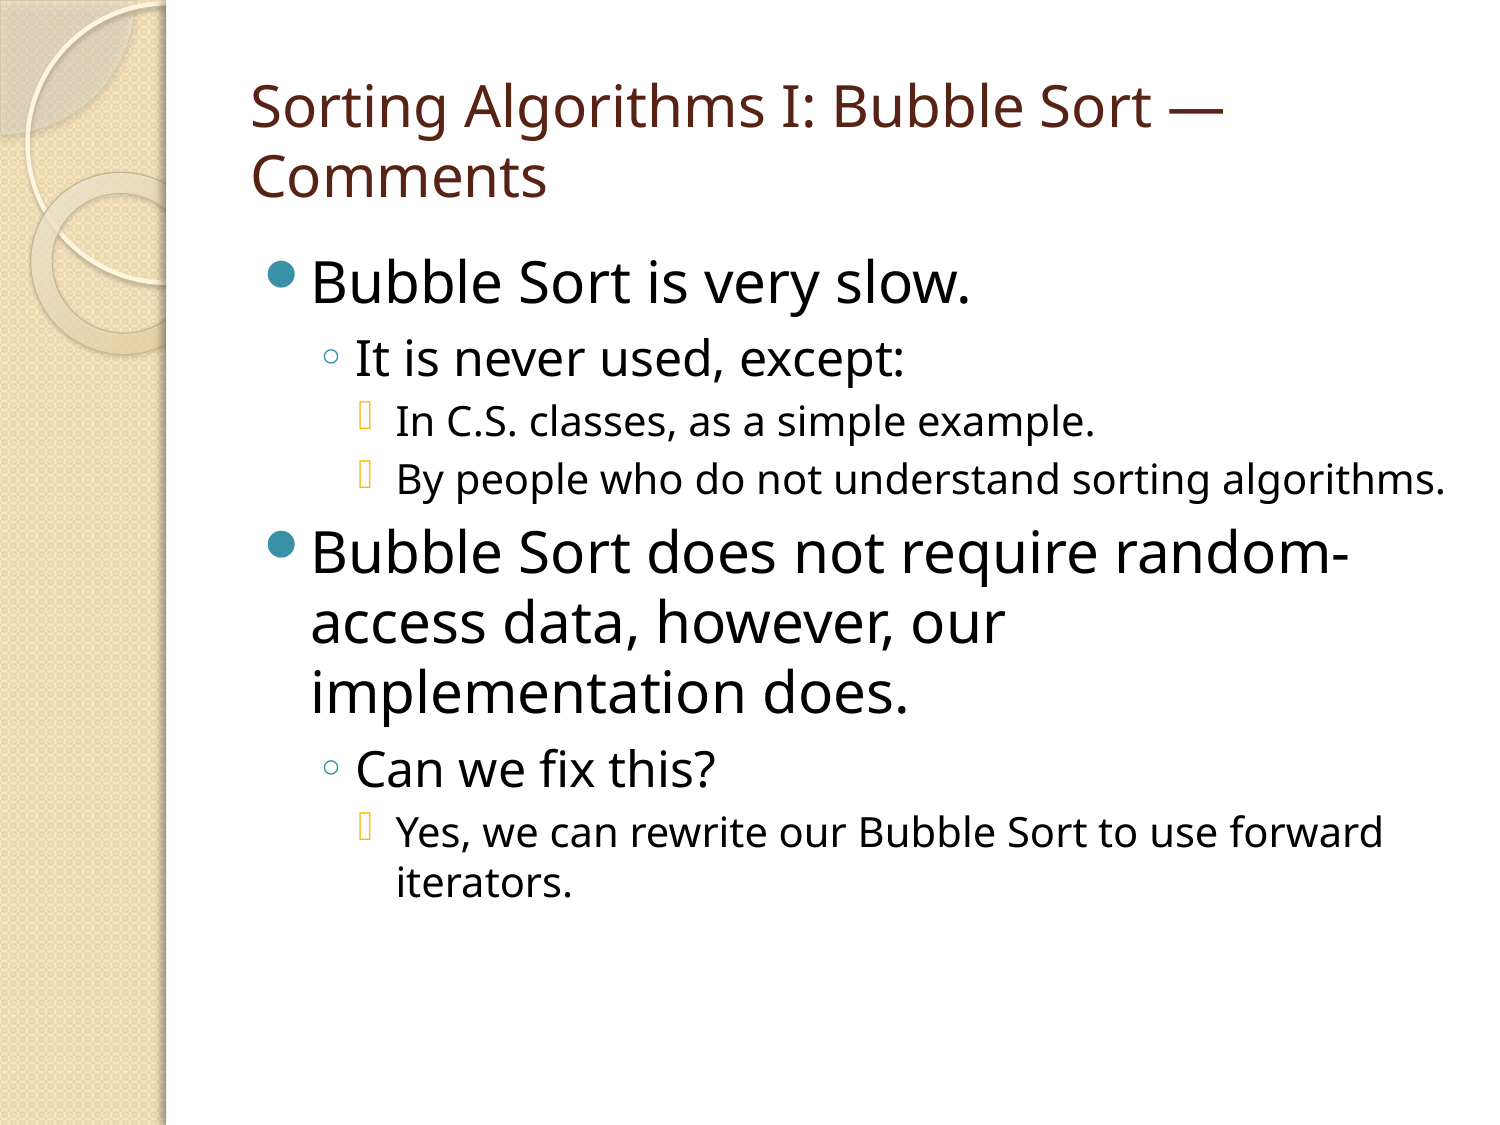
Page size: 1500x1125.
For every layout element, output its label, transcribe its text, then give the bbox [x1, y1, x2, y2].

list Bubble Sort is very slow. It is never used, except: In C.S. classes, as a simple example. By people who do not understand sorting algorithms. Bubble Sort does not require random-access data, however, our implementation does. Can we fix this? Yes, we can rewrite our Bubble Sort to use forward iterators. [235, 237, 1466, 1026]
title Sorting Algorithms I: Bubble Sort — Comments [235, 45, 1466, 233]
